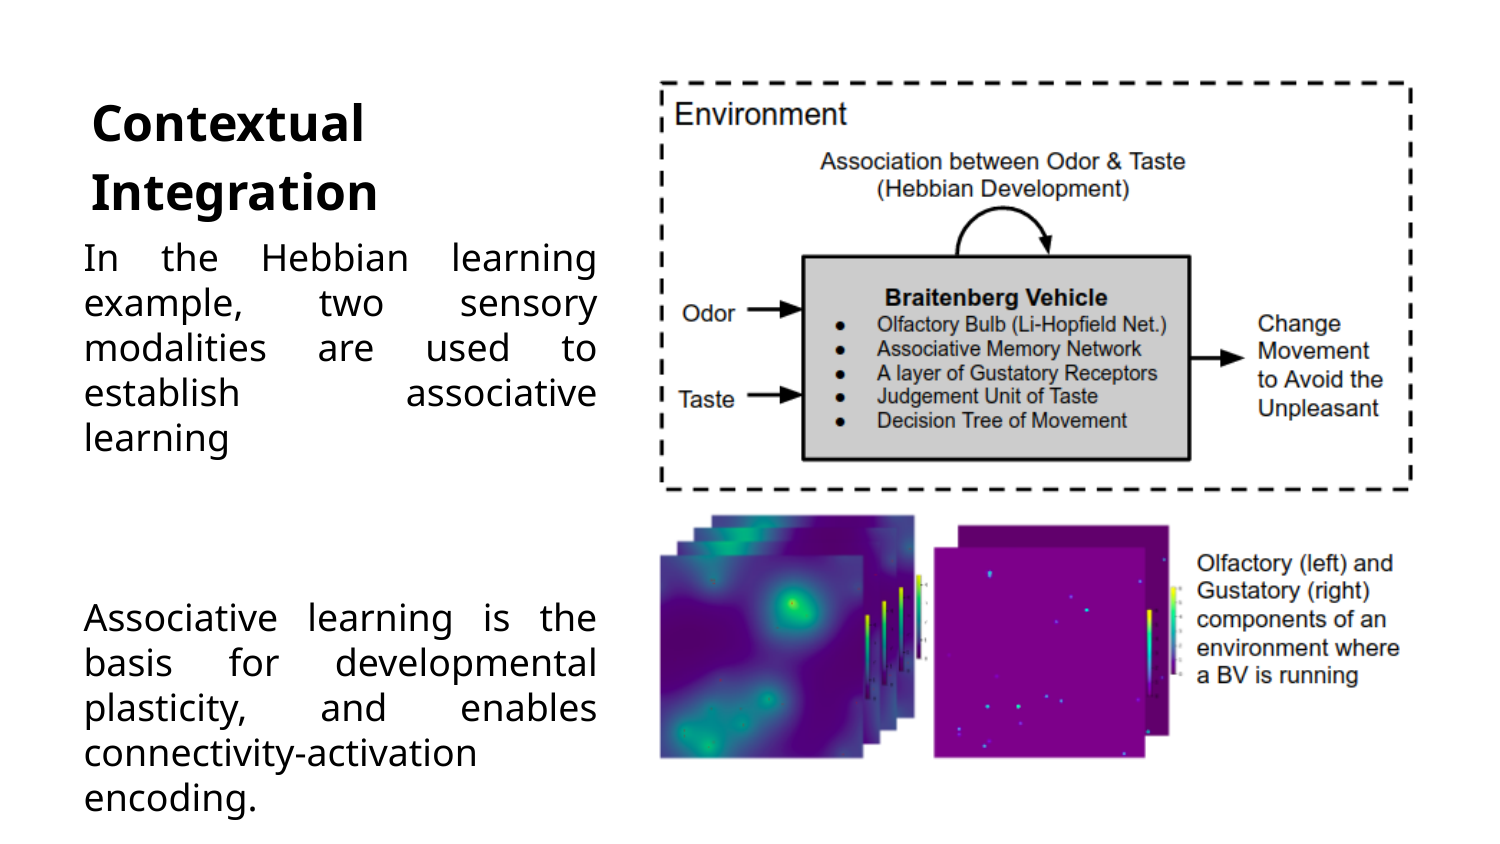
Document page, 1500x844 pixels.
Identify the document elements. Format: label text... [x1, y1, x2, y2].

text_box In the Hebbian learning example, two sensory modalities are used to establish associative learning Associative learning is the basis for developmental plasticity, and enables connectivity-activation encoding. [68, 219, 613, 716]
picture [638, 62, 1440, 782]
text_box Contextual Integration [76, 67, 633, 173]
